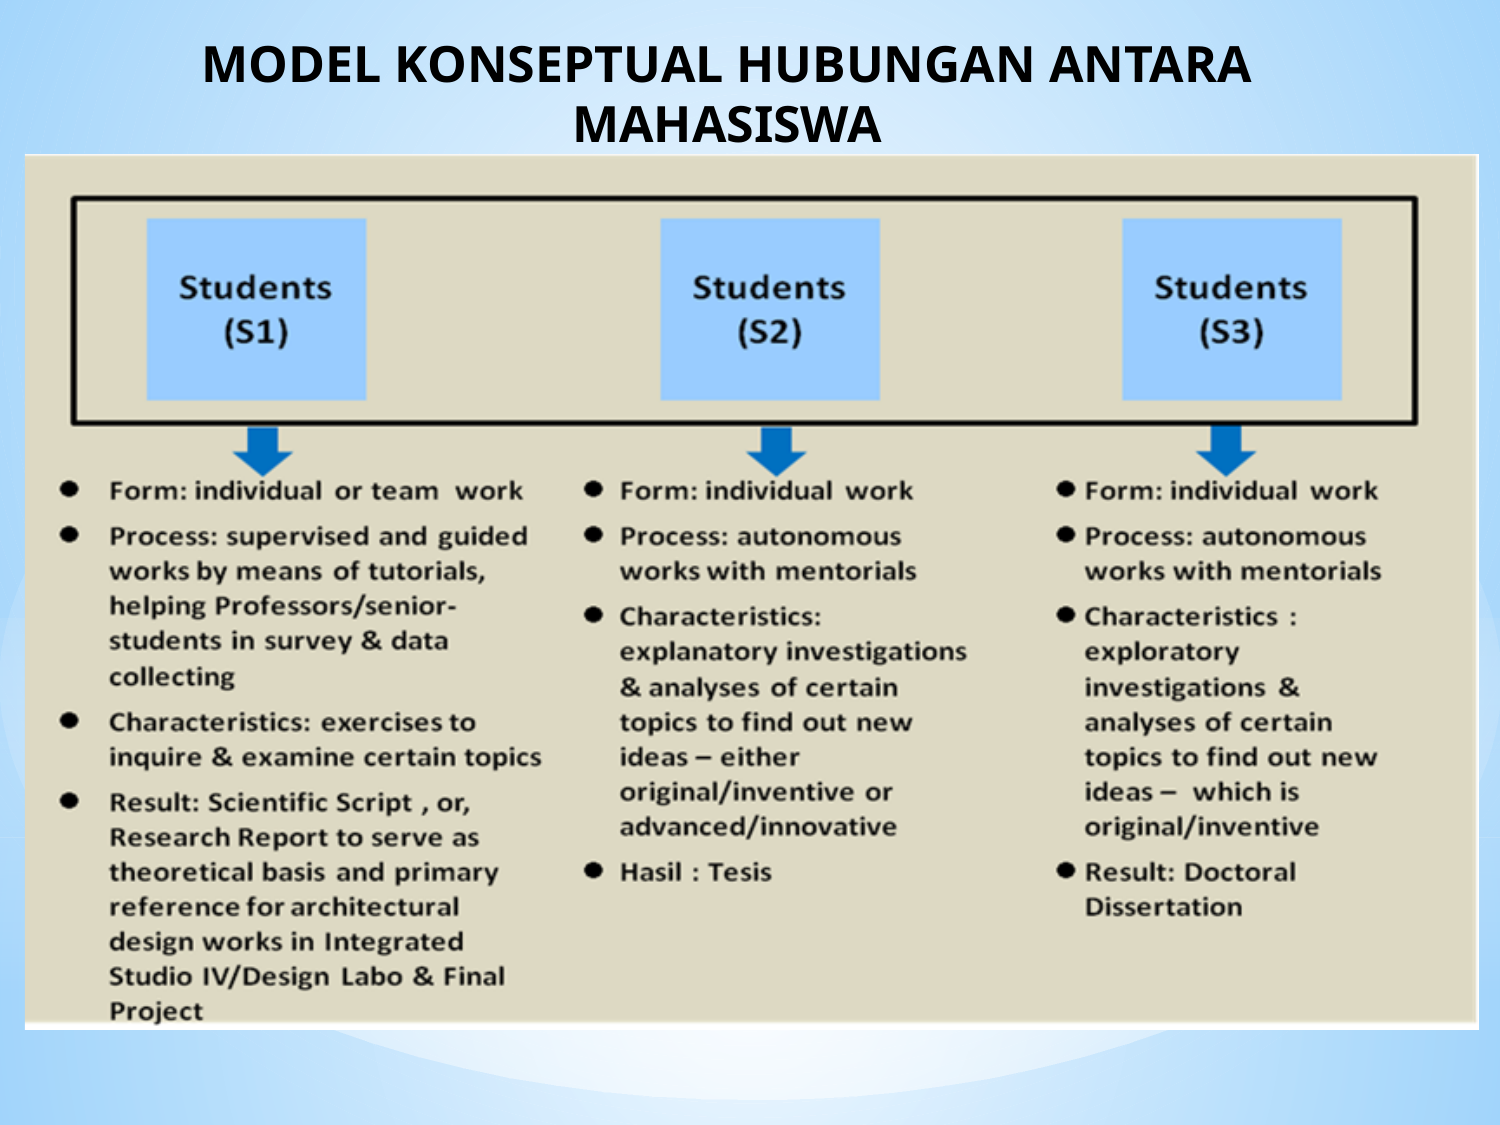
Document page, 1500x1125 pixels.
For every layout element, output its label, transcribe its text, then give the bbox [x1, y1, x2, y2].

picture [24, 154, 1480, 1030]
text_box MODEL KONSEPTUAL HUBUNGAN ANTARA MAHASISWA [49, 24, 1404, 151]
